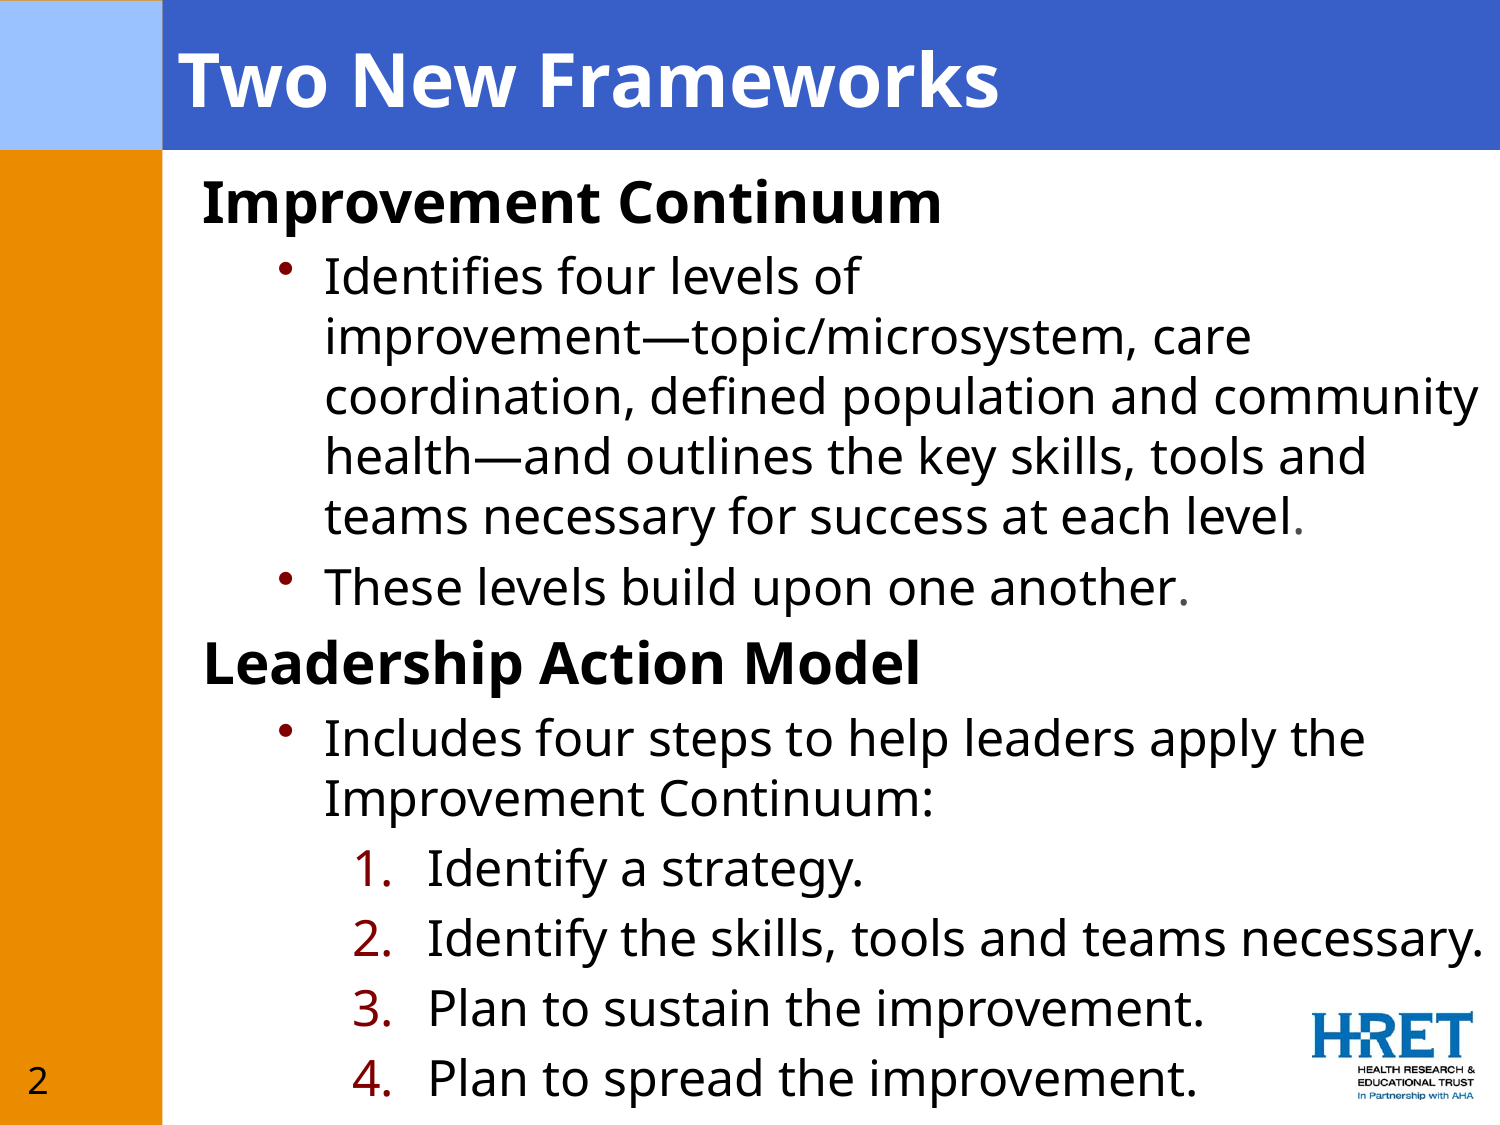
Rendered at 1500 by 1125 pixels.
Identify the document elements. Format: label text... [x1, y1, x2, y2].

text_box 2 [12, 1049, 88, 1110]
list Improvement Continuum Identifies four levels of improvement—topic/microsystem, care coordination, defined population and community health—and outlines the key skills, tools and teams necessary for success at each level. These levels build upon one another. Leadership Action Model Includes four steps to help leaders apply the Improvement Continuum: Identify a strategy. Identify the skills, tools and teams necessary. Plan to sustain the improvement. Plan to spread the improvement. [187, 157, 1500, 963]
picture [1312, 1011, 1475, 1100]
title Two New Frameworks [162, 24, 1425, 150]
